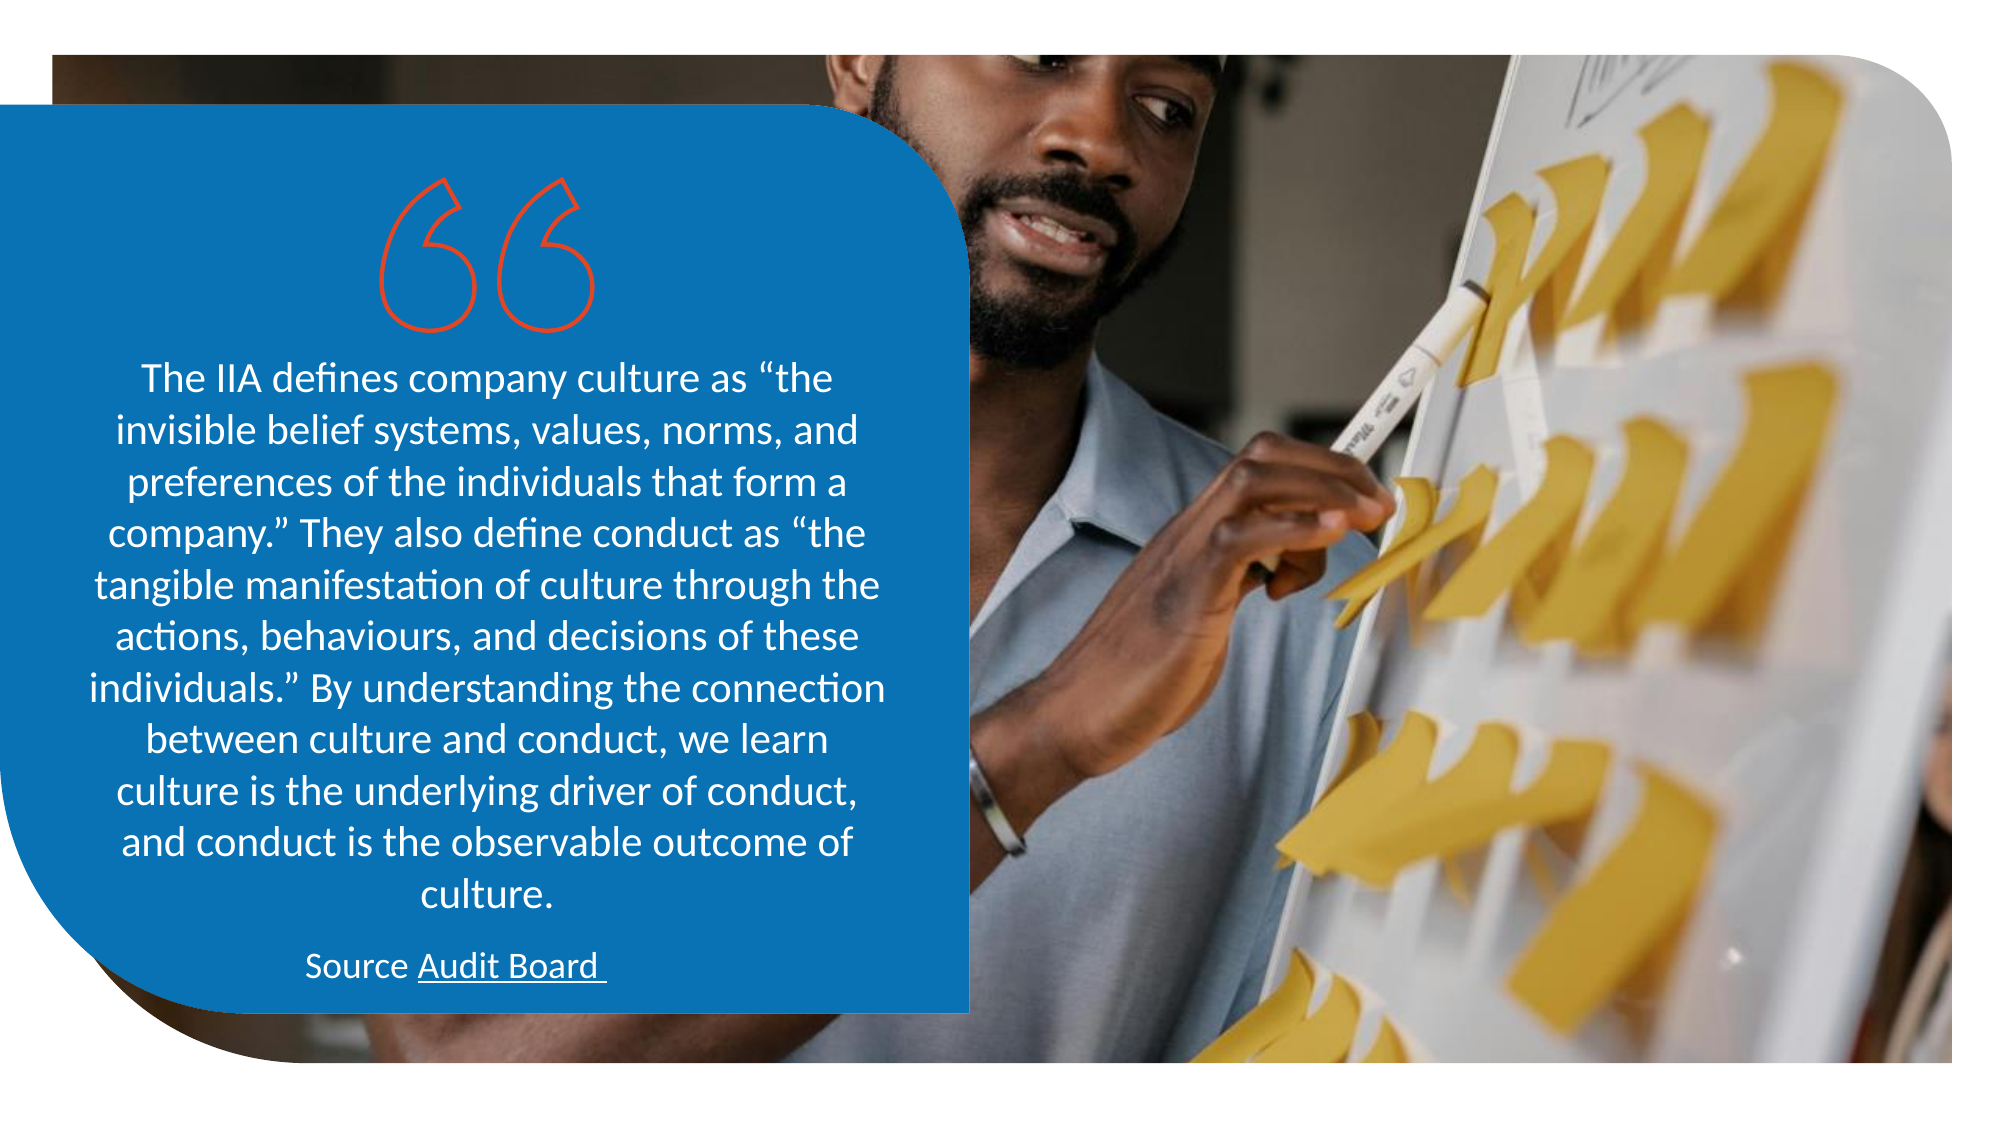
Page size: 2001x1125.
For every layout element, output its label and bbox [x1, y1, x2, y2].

picture [52, 54, 1952, 1064]
